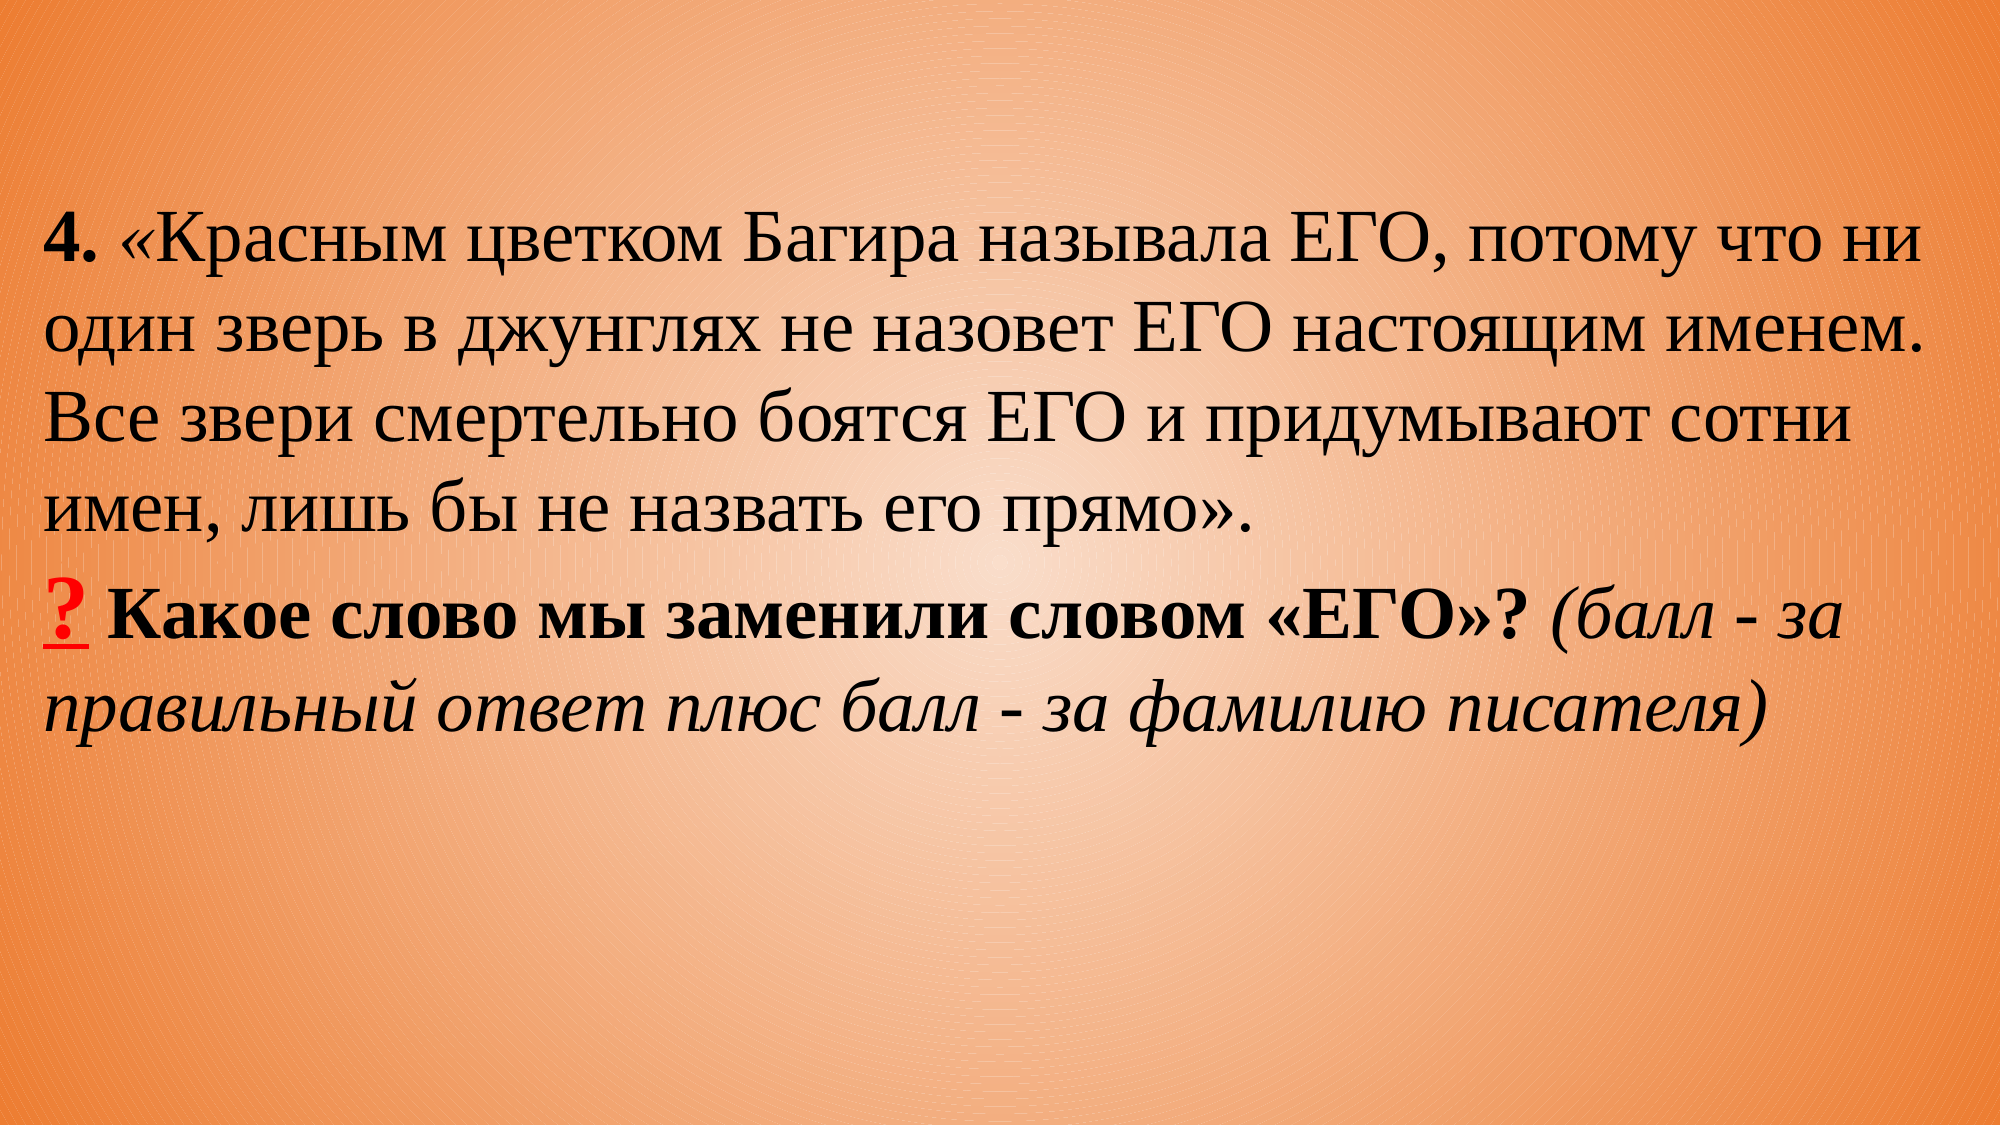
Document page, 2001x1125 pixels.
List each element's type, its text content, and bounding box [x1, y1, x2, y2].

text_box 4. «Красным цветком Багира называла ЕГО, потому что ни один зверь в джунглях не назовет ЕГО настоящим именем. Все звери смертельно боятся ЕГО и придумывают сотни имен, лишь бы не назвать его прямо». ? Какое слово мы заменили словом «ЕГО»? (балл - за правильный ответ плюс балл - за фамилию писателя) [28, 179, 1984, 755]
